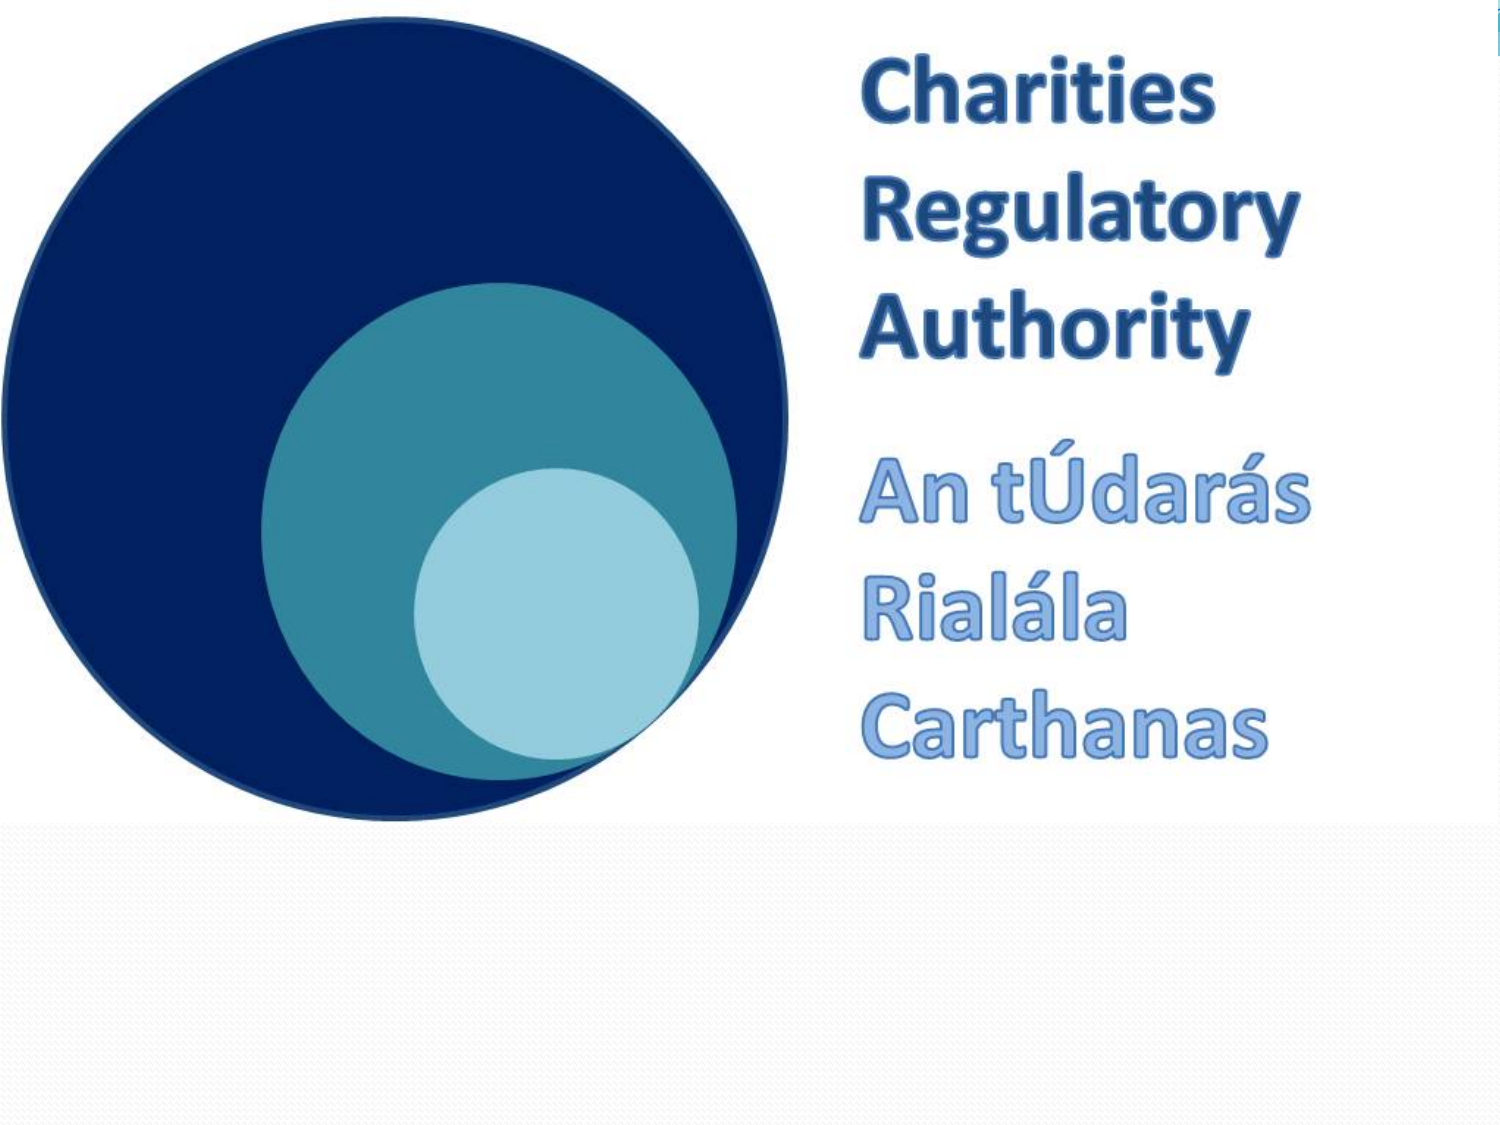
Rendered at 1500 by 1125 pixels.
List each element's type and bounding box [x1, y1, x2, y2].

picture [0, 0, 1499, 823]
